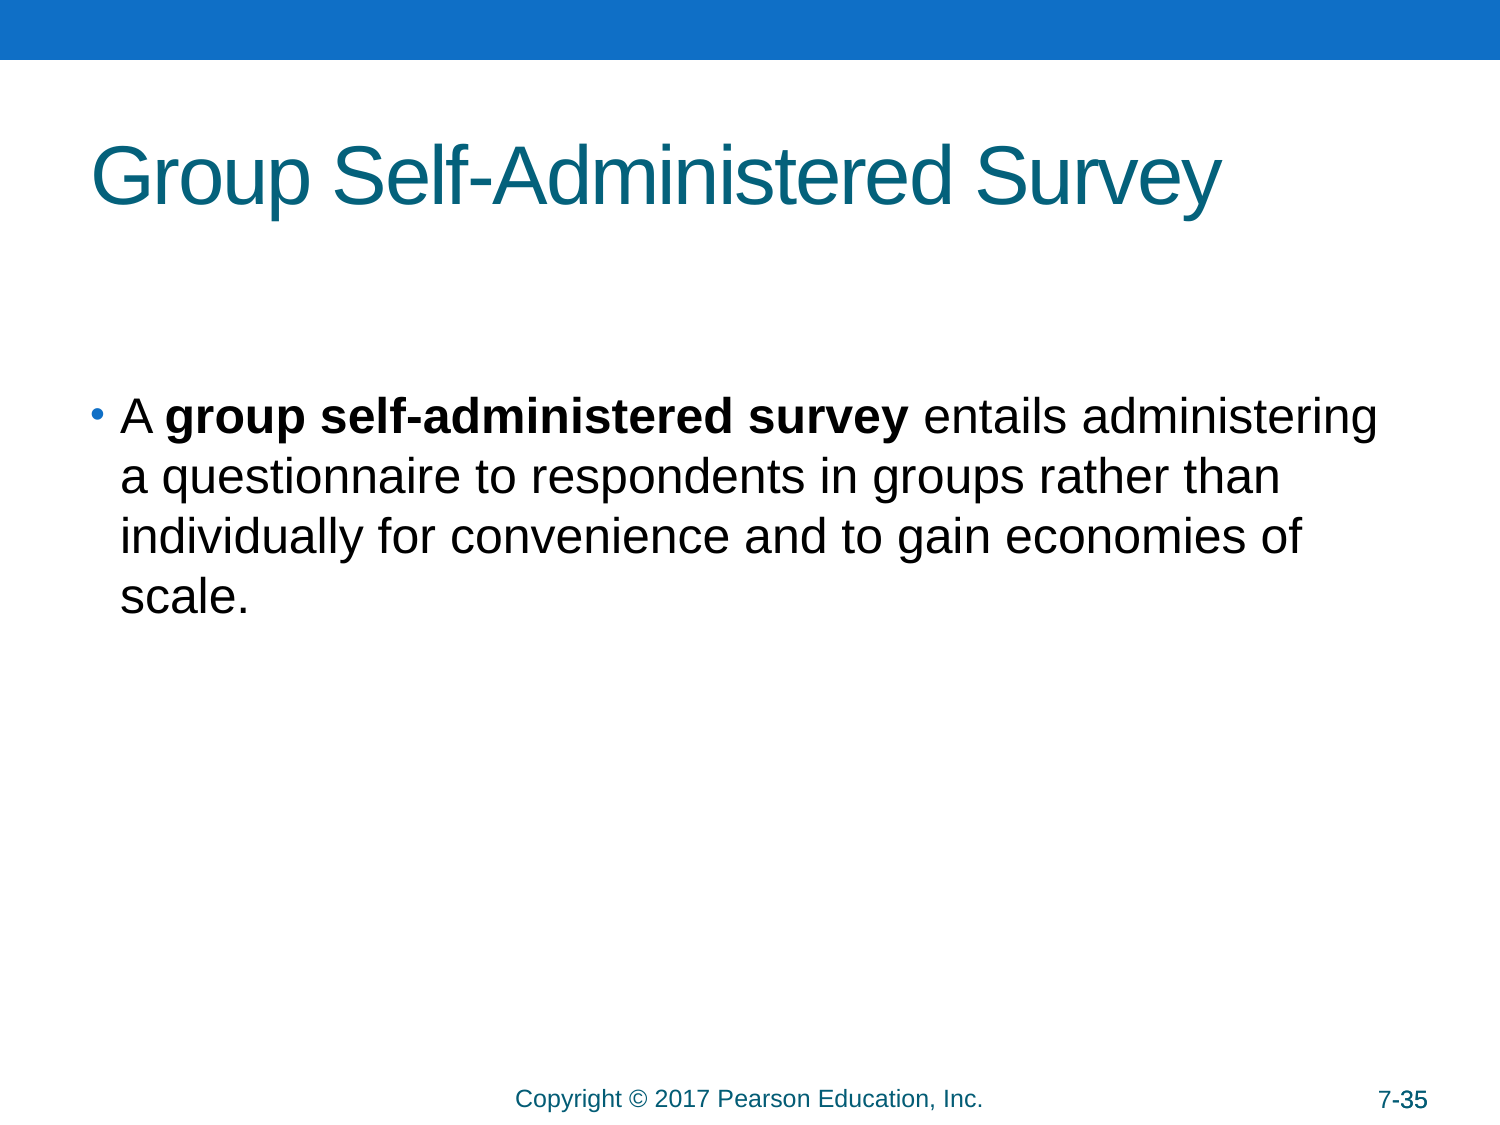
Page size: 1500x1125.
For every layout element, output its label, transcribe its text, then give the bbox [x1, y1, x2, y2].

list A group self-administered survey entails administering a questionnaire to respondents in groups rather than individually for convenience and to gain economies of scale. [75, 376, 1425, 1125]
title Group Self-Administered Survey [75, 90, 1425, 253]
